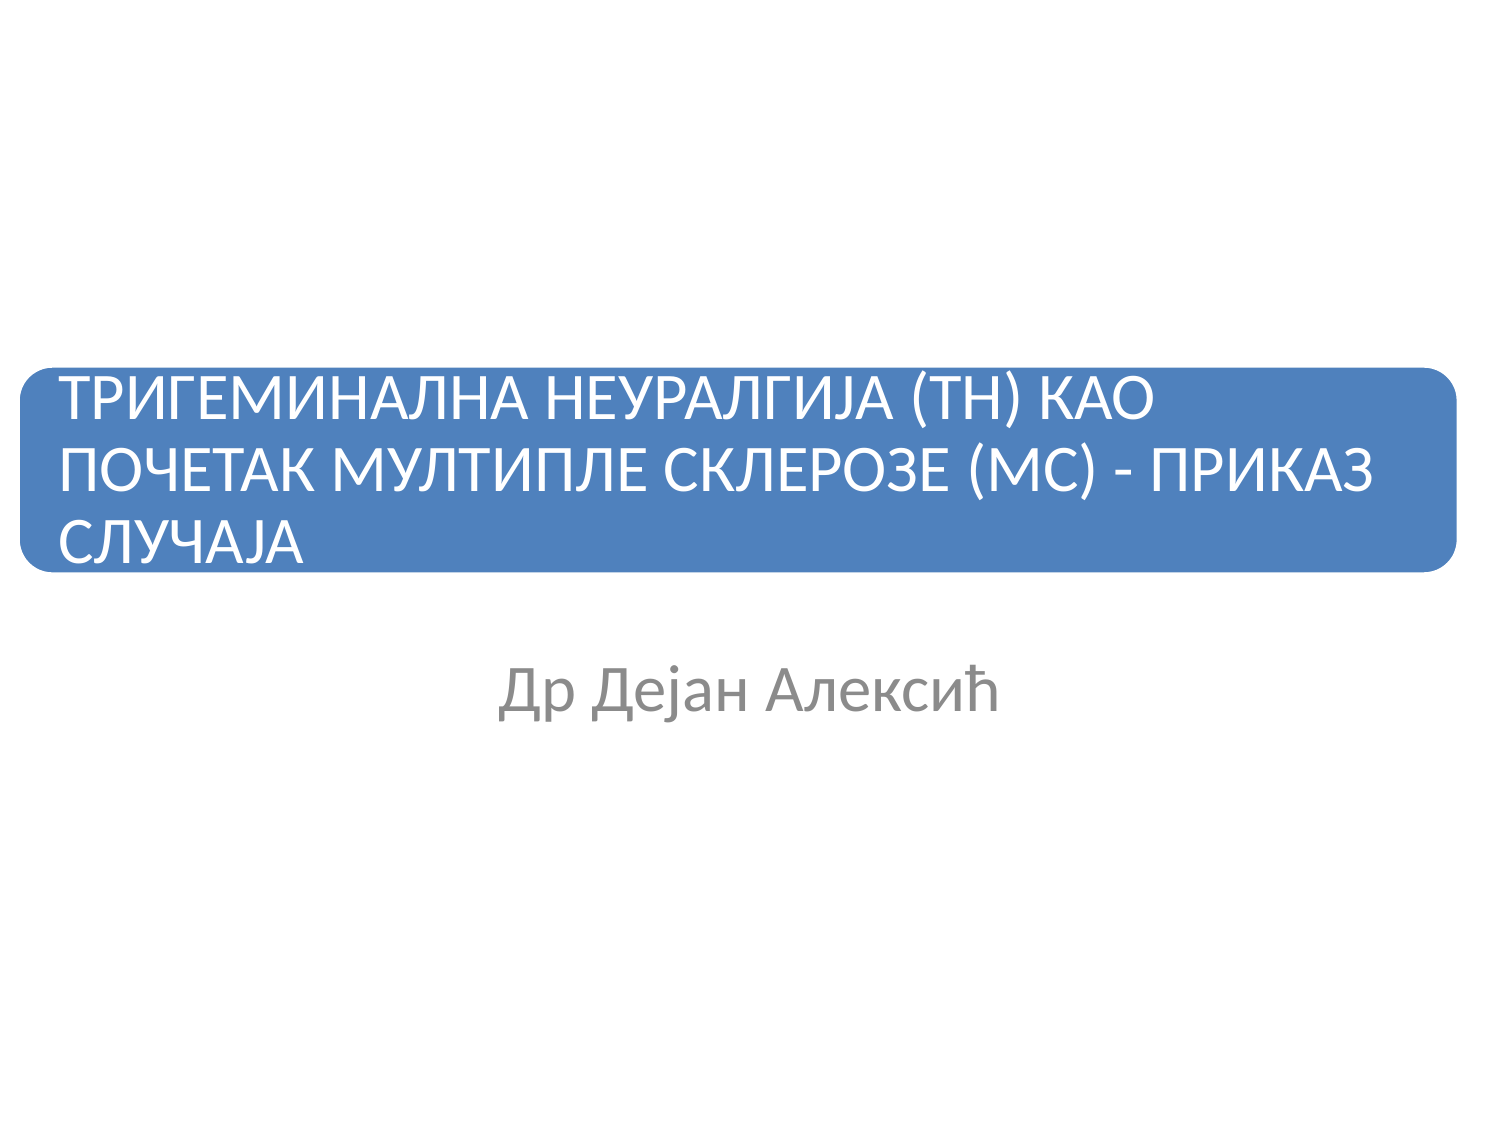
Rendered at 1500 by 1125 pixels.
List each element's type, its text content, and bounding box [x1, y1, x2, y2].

subtitle Др Дејан Алексић [225, 637, 1275, 925]
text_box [17, 349, 1459, 591]
